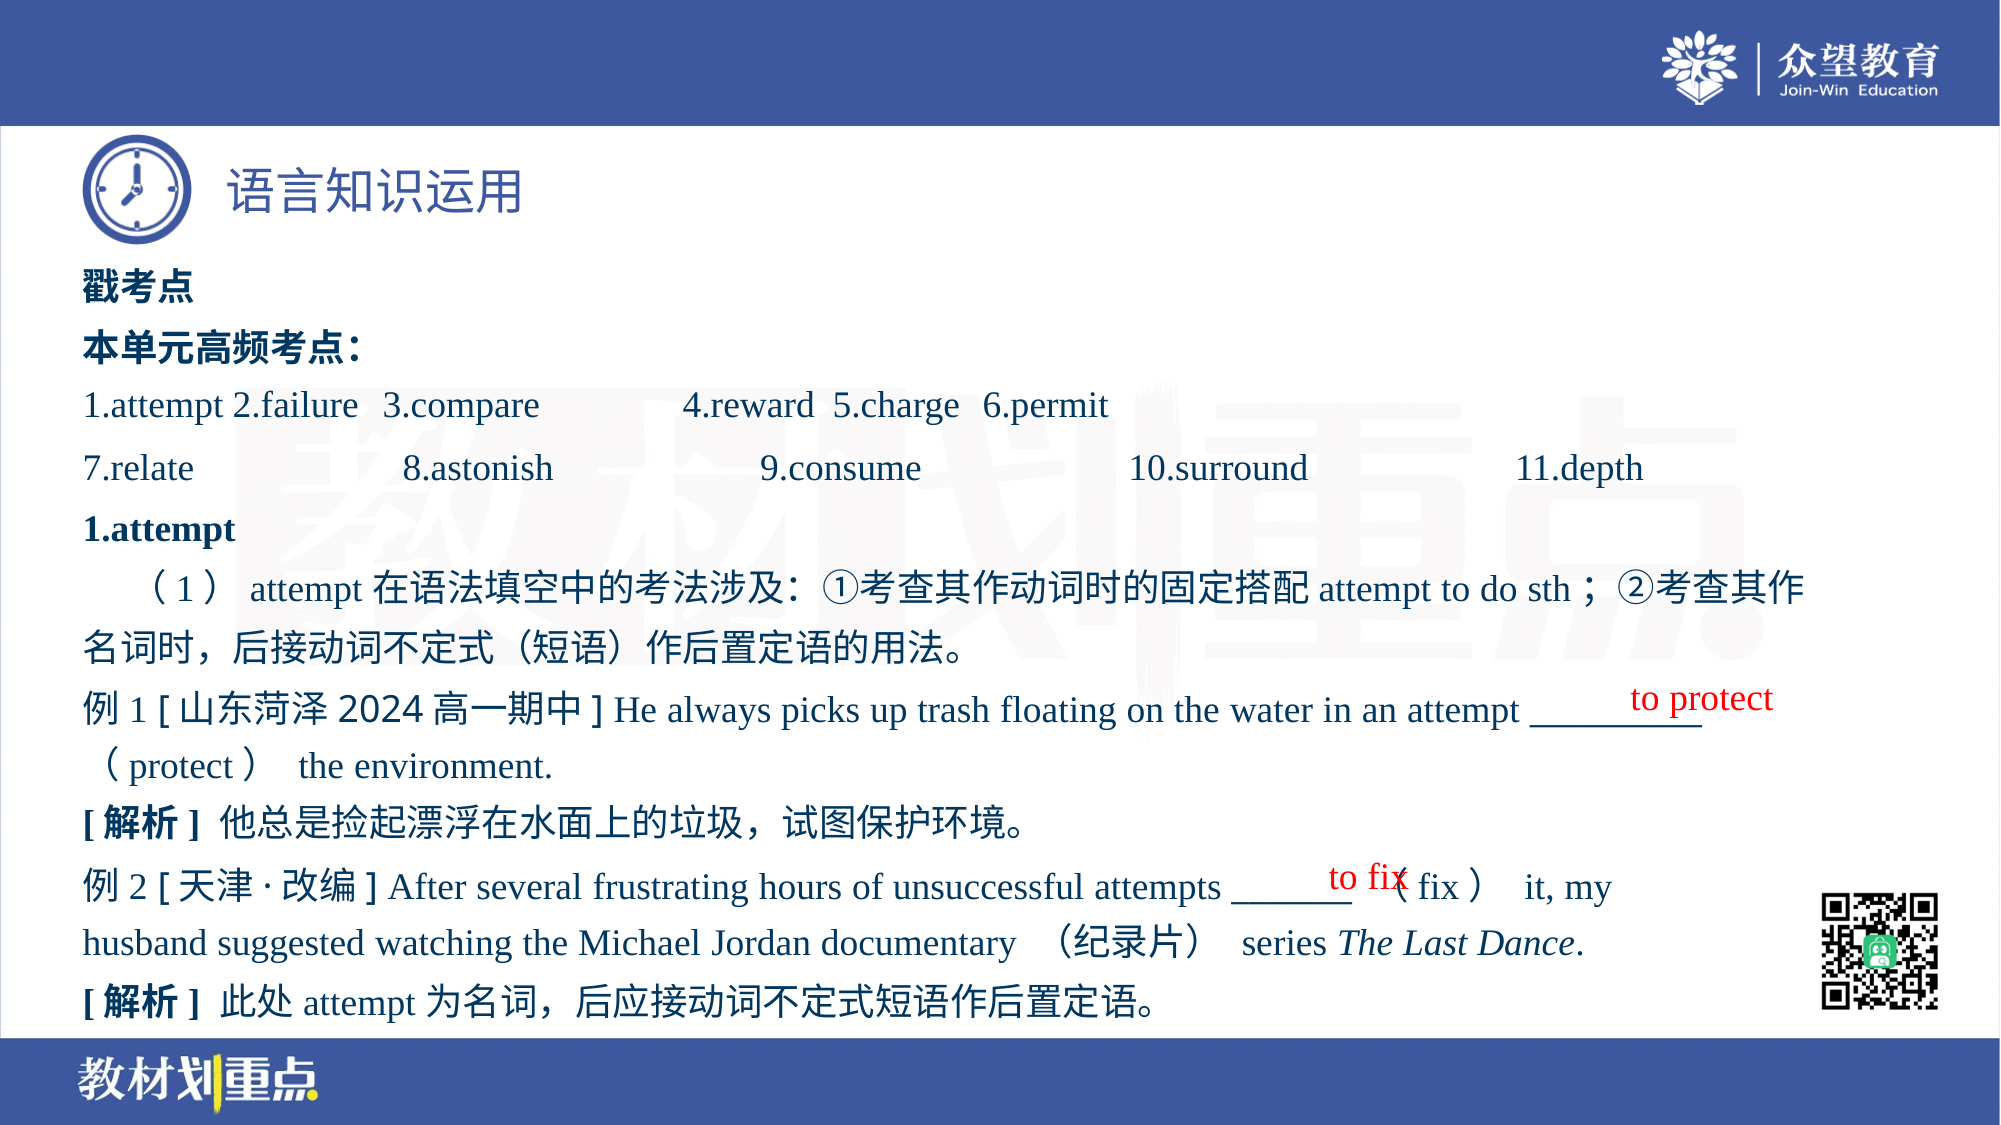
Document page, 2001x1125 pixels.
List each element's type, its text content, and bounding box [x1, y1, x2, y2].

text_box to fix [1310, 841, 1428, 893]
text_box [解析] 他总是捡起漂浮在水面上的垃圾，试图保护环境。 [82, 787, 1817, 839]
text_box [解析] 此处attempt为名词，后应接动词不定式短语作后置定语。 [82, 966, 1817, 1019]
text_box 7.relate 8.astonish 9.consume 10.surround 11.depth 1.attempt （1）attempt在语法填空中的考法涉及：①考查其作动词时的固定搭配attempt to do sth；②考查其作 名词时，后接动词不定式（短语）作后置定语的用法。 例1 [山东菏泽2024高一期中] He always picks up trash floating on the water in an attempt __________ （protect） the environment. [82, 427, 1817, 782]
picture [0, 0, 2000, 1125]
text_box 例2 [天津·改编] After several frustrating hours of unsuccessful attempts _______ （fix） it, my husband suggested watching the Michael Jordan documentary （纪录片） series The Last Dance. [82, 846, 1817, 958]
text_box 戳考点 本单元高频考点： 1.attempt 2.failure 3.compare 4.reward 5.charge 6.permit [82, 247, 1817, 421]
text_box to protect [1612, 662, 1792, 714]
